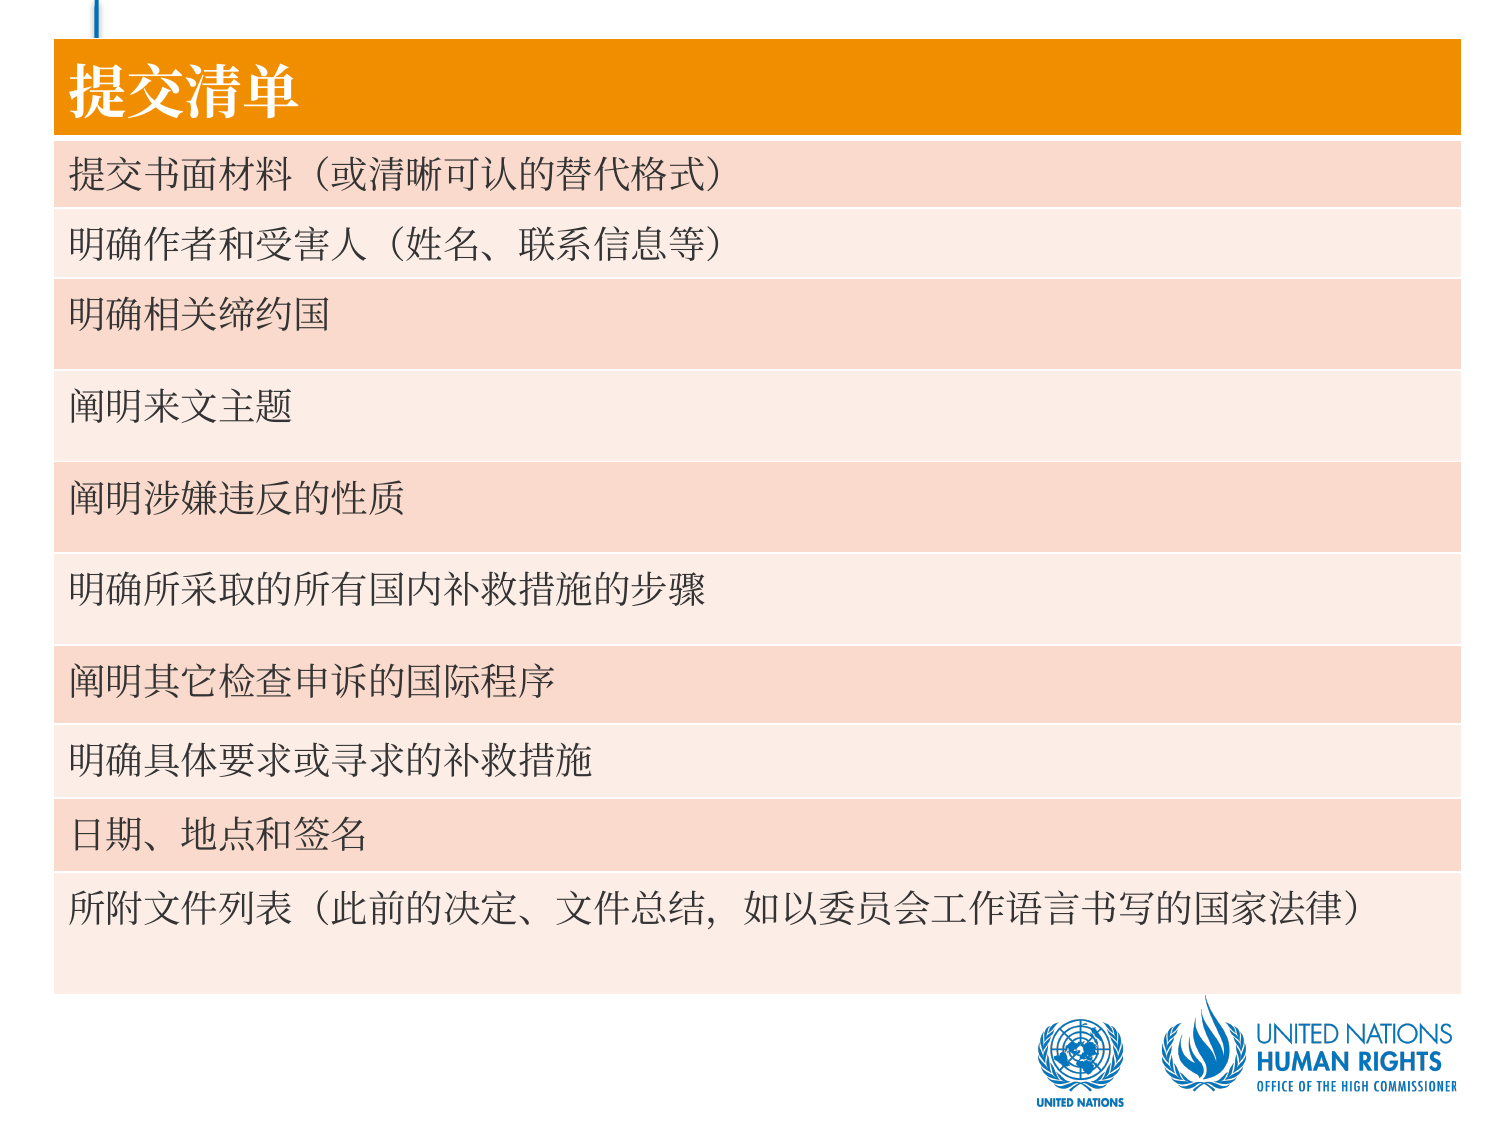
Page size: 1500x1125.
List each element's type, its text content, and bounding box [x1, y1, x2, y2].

table_cell 阐明涉嫌违反的性质 [54, 462, 1461, 552]
table_cell 明确相关缔约国 [54, 279, 1461, 369]
table_cell 明确具体要求或寻求的补救措施 [54, 725, 1461, 797]
table_cell 日期、地点和签名 [54, 799, 1461, 871]
table_cell 阐明其它检查申诉的国际程序 [54, 646, 1461, 723]
table_cell 阐明来文主题 [54, 371, 1461, 461]
table_cell 提交书面材料（或清晰可认的替代格式） [54, 141, 1461, 207]
table_cell 明确所采取的所有国内补救措施的步骤 [54, 554, 1461, 644]
table_cell 所附文件列表（此前的决定、文件总结，如以委员会工作语言书写的国家法律） [54, 873, 1461, 994]
table_cell 明确作者和受害人（姓名、联系信息等） [54, 209, 1461, 277]
table_header 提交清单 [54, 39, 1461, 135]
picture [1037, 995, 1457, 1107]
